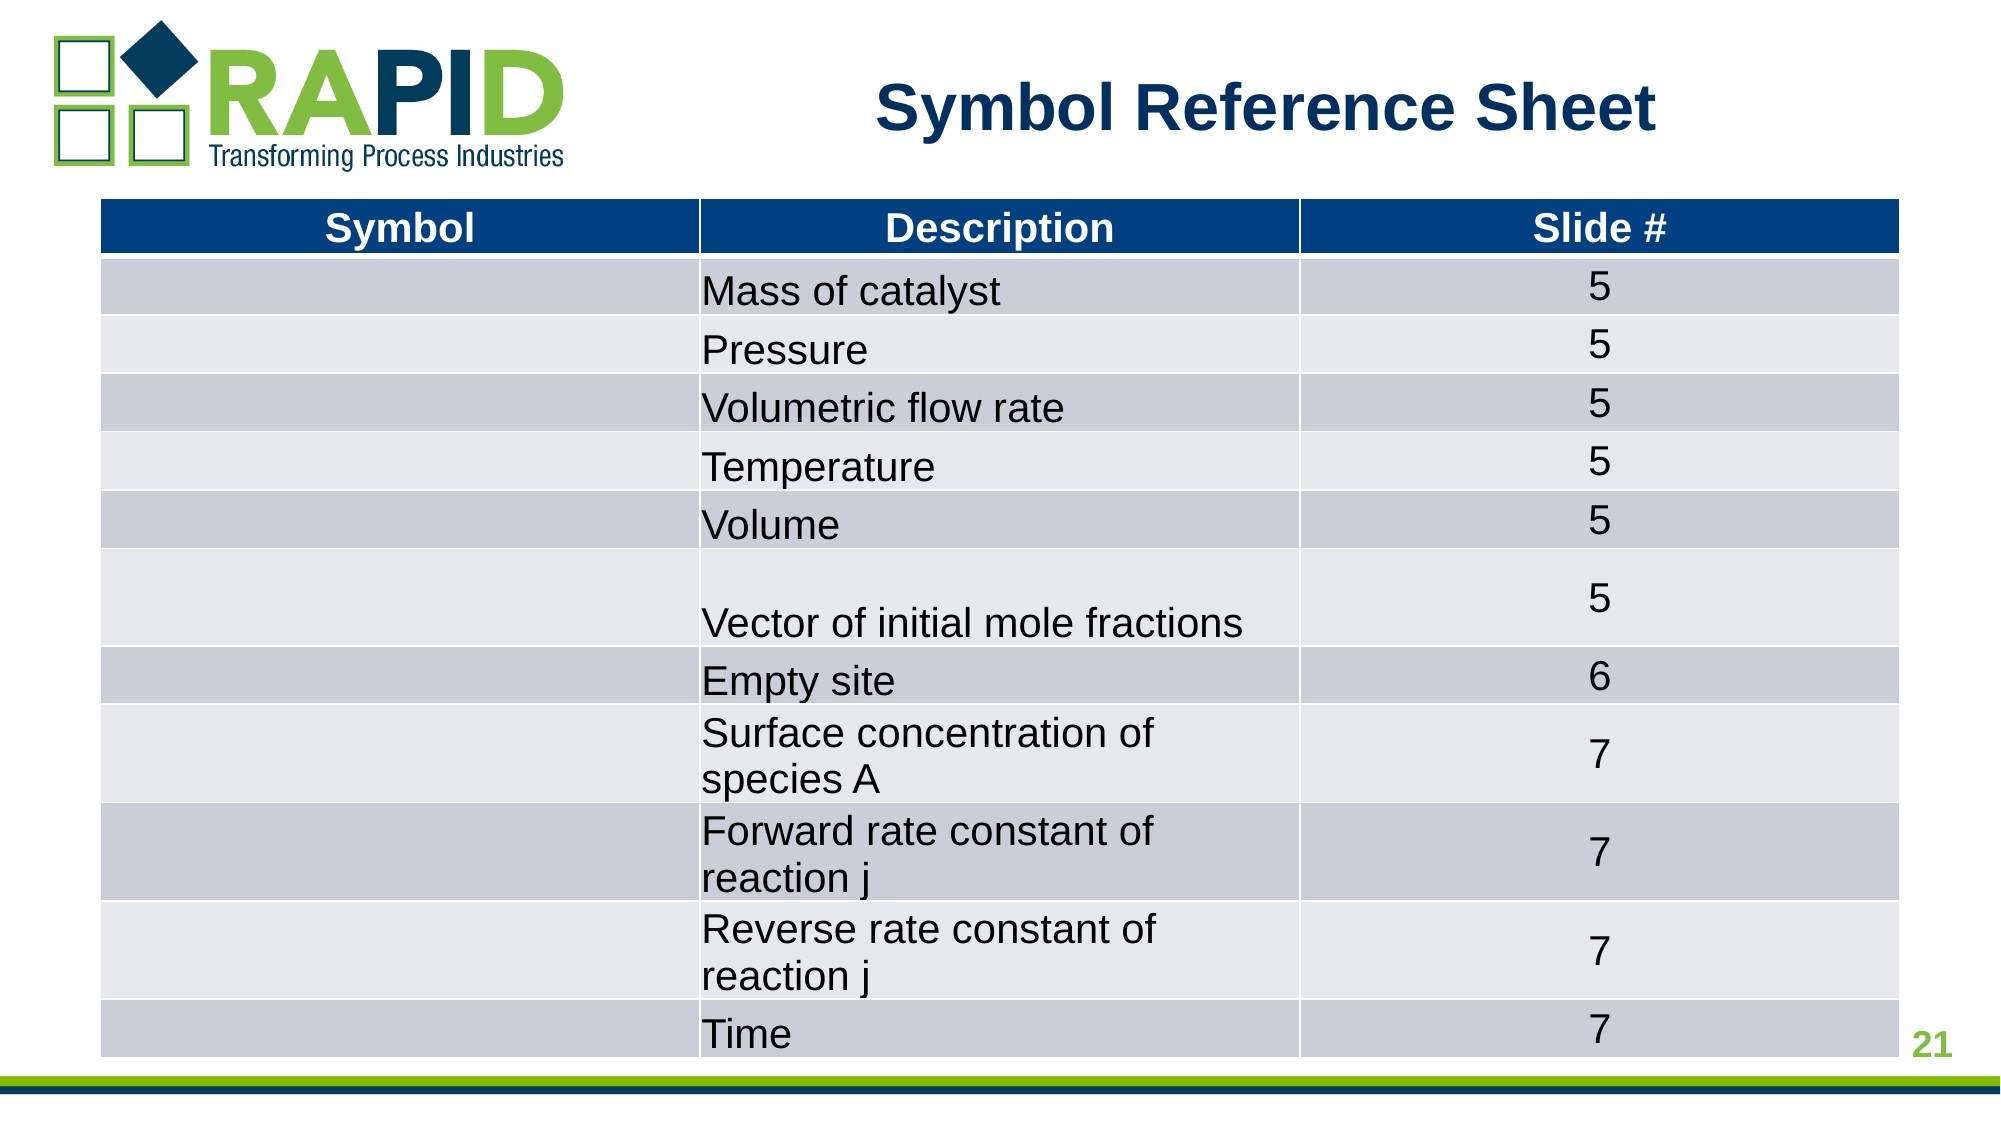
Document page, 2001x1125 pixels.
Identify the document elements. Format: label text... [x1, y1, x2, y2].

picture [0, 0, 2001, 1125]
title Symbol Reference Sheet [632, 10, 1900, 197]
